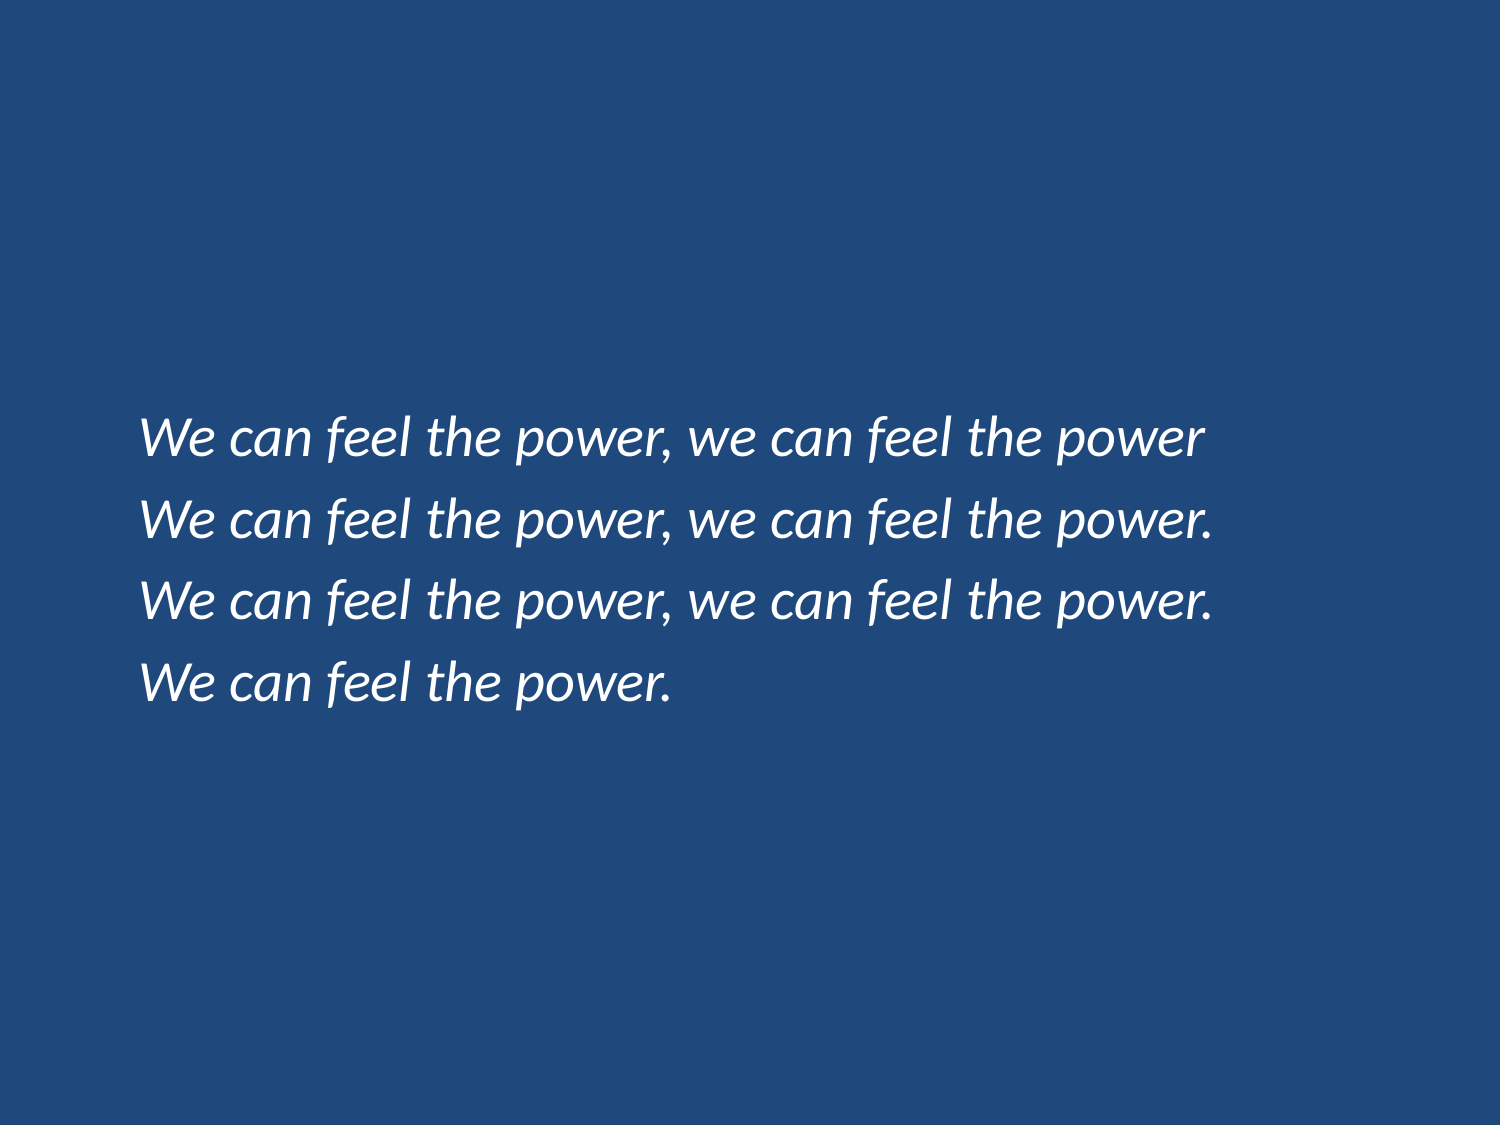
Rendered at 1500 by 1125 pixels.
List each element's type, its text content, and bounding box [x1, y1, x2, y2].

list We can feel the power, we can feel the power We can feel the power, we can feel the power. We can feel the power, we can feel the power. We can feel the power. [123, 391, 1450, 734]
